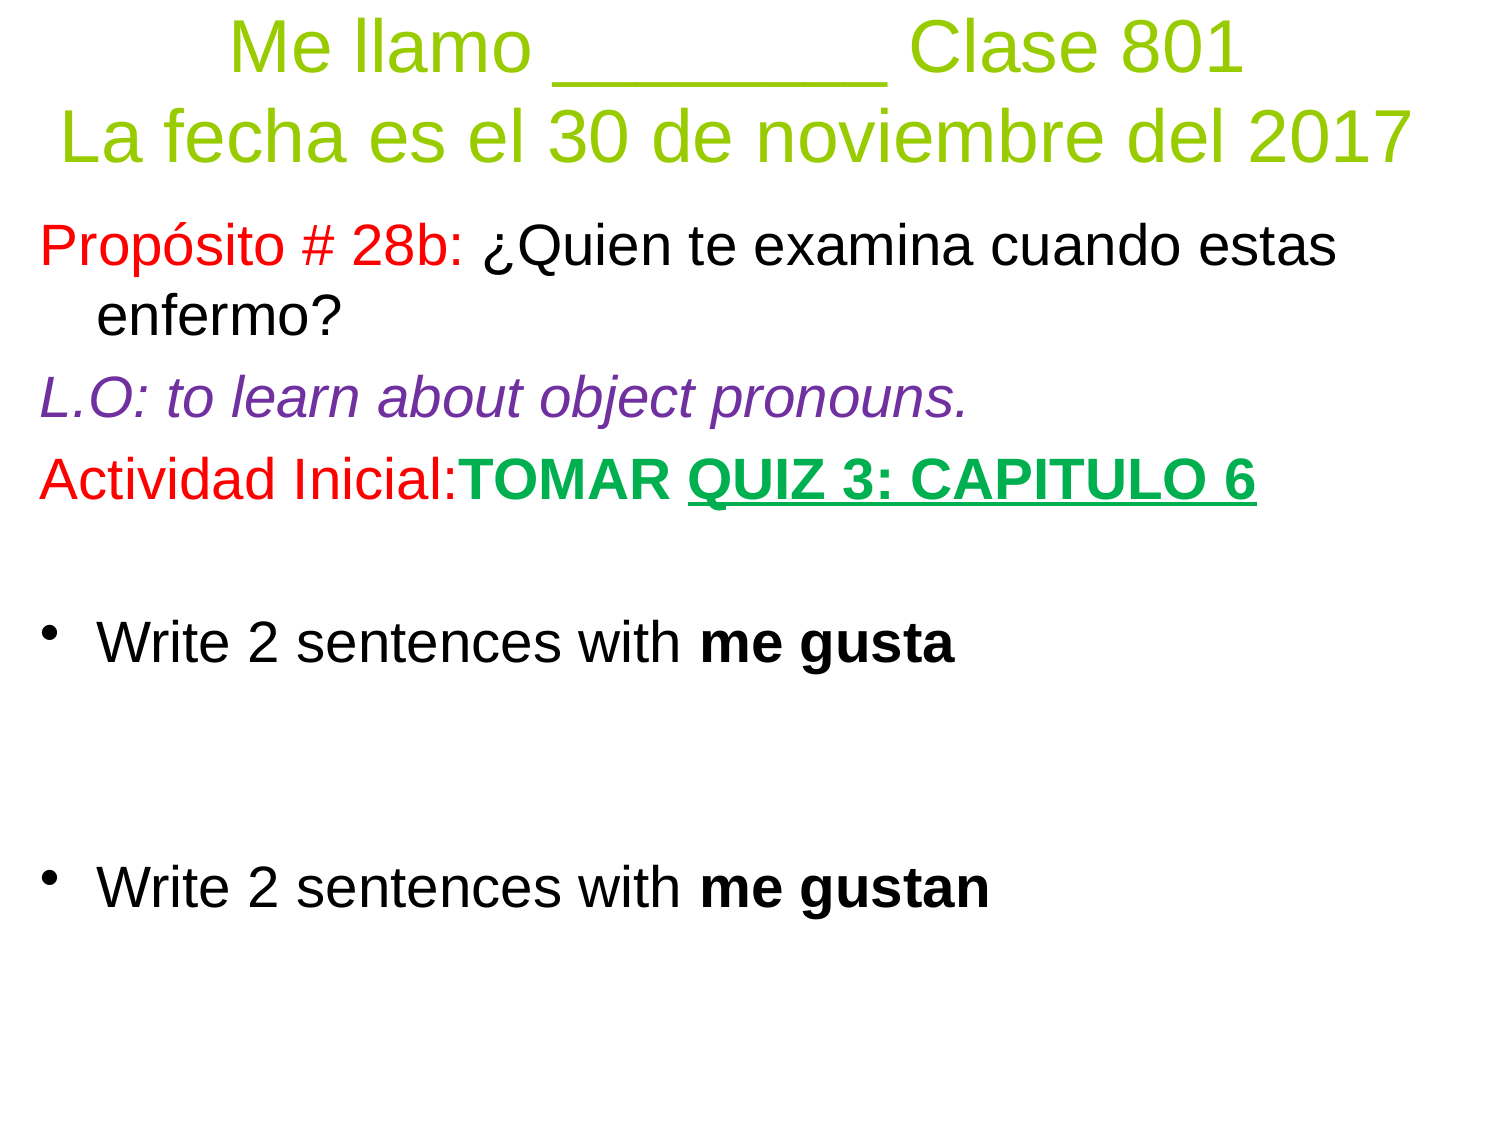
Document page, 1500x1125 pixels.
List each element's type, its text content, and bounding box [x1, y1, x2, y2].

list Propósito # 28b: ¿Quien te examina cuando estas enfermo? L.O: to learn about object pronouns. Actividad Inicial:TOMAR QUIZ 3: CAPITULO 6 Write 2 sentences with me gusta Write 2 sentences with me gustan [24, 200, 1475, 1100]
title Me llamo ________ Clase 801 La fecha es el 30 de noviembre del 2017 [37, 12, 1438, 163]
